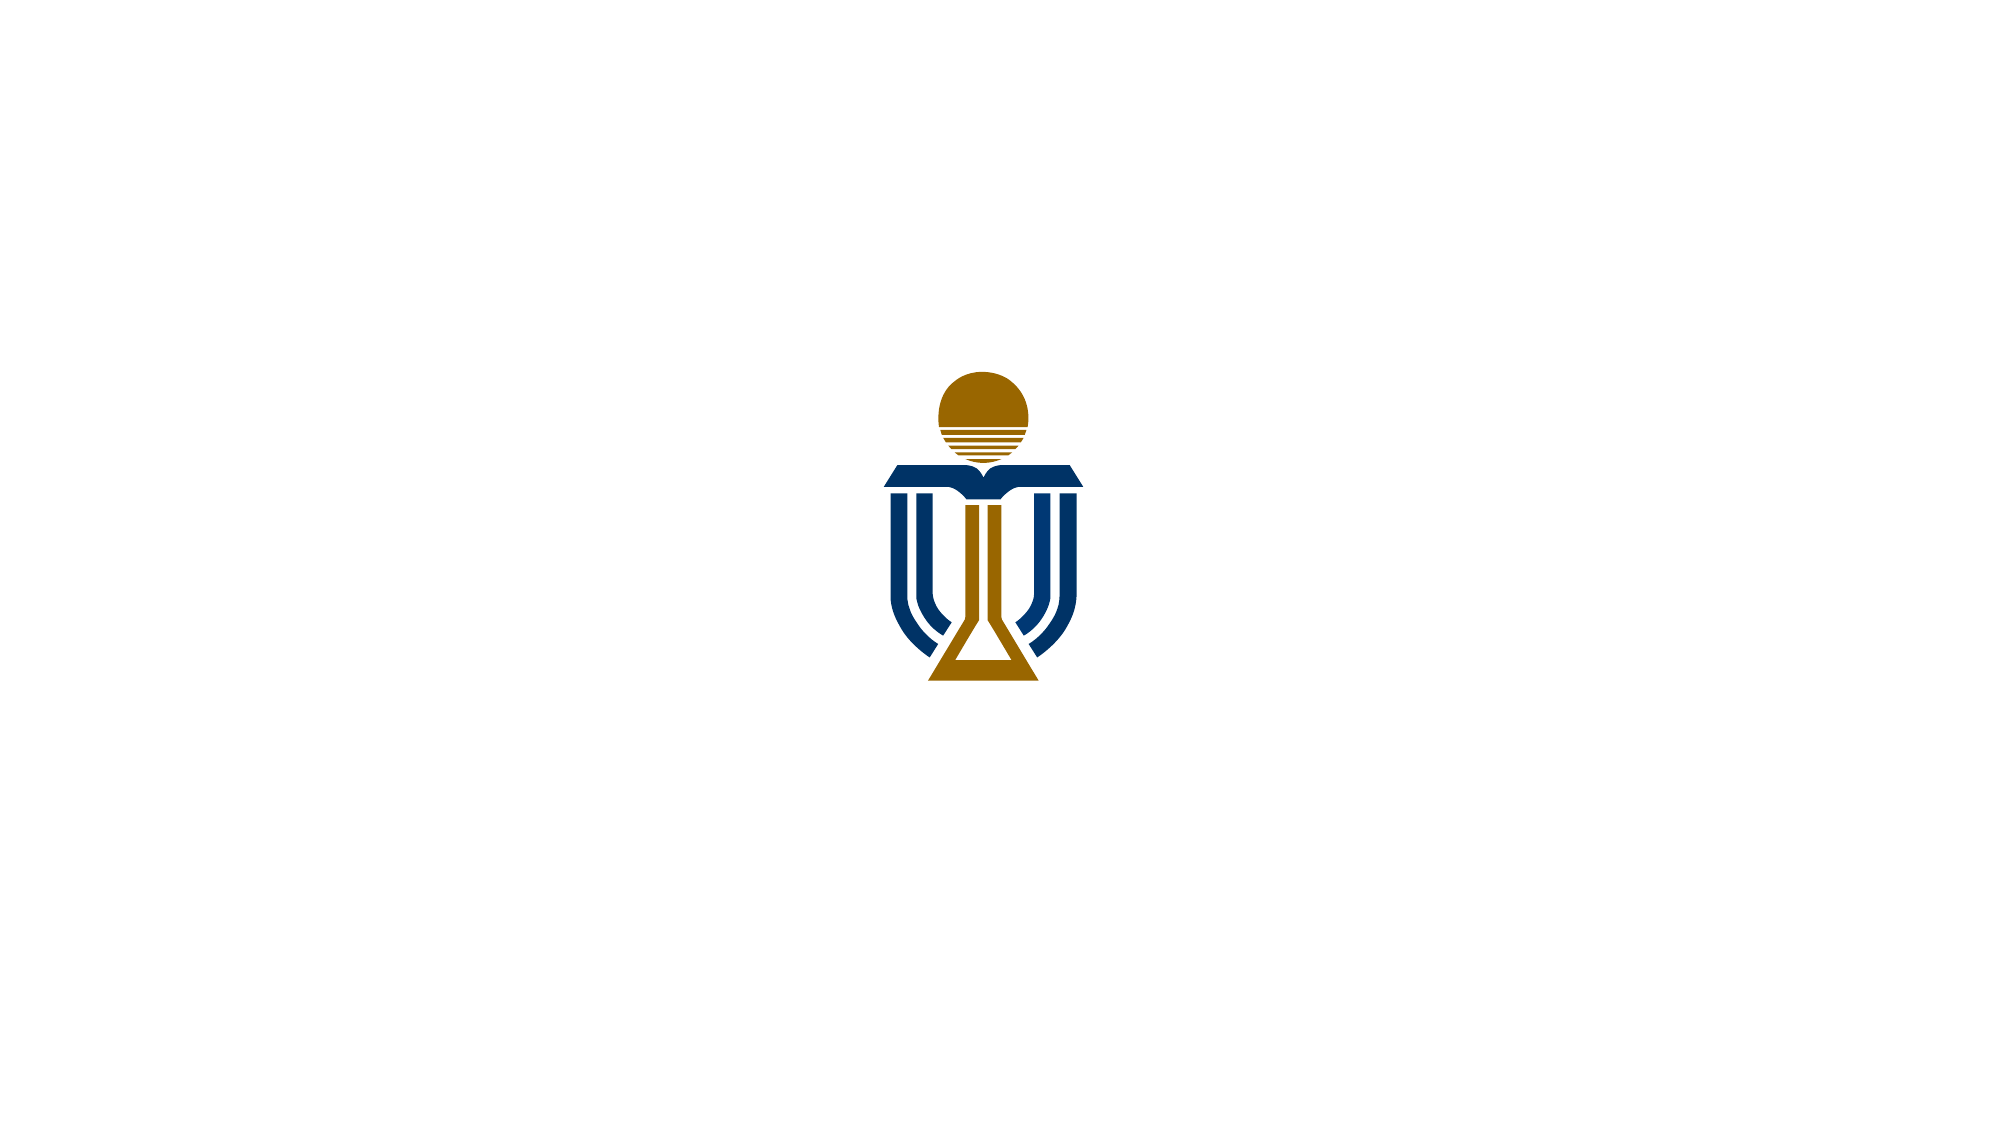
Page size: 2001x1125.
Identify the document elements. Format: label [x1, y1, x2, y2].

text_box [883, 371, 1084, 681]
